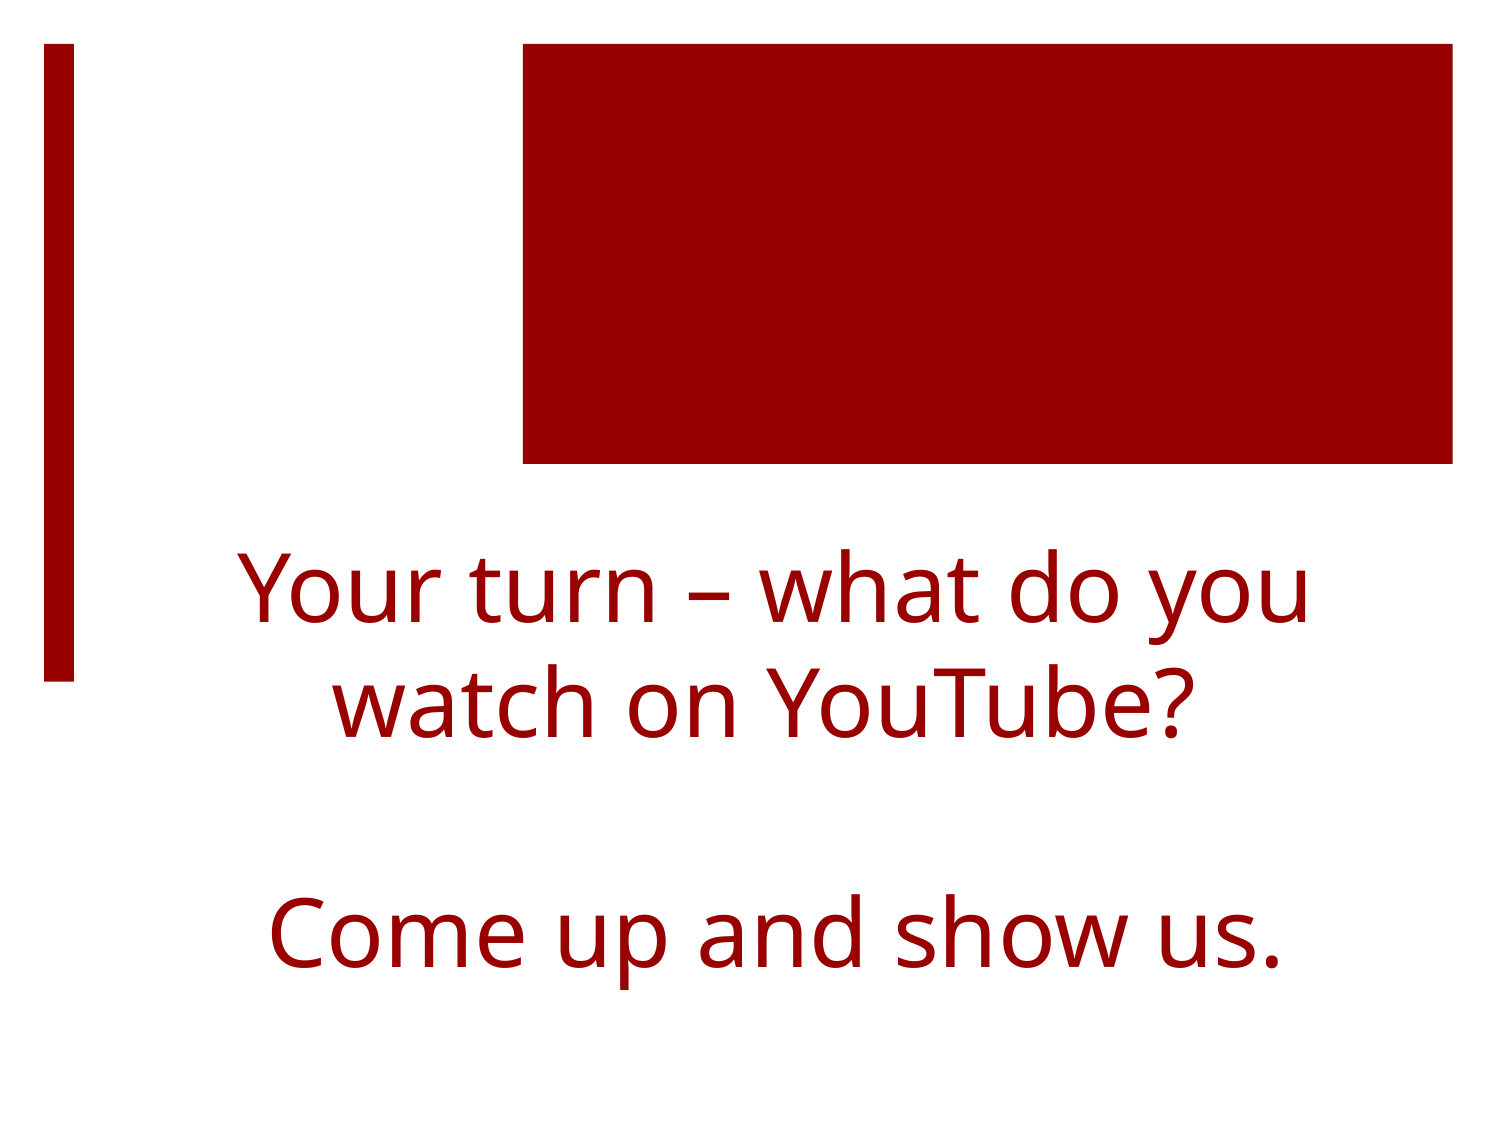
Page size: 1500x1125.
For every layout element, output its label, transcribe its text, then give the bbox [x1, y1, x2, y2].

title Your turn – what do you watch on YouTube? Come up and show us. [131, 519, 1421, 1121]
